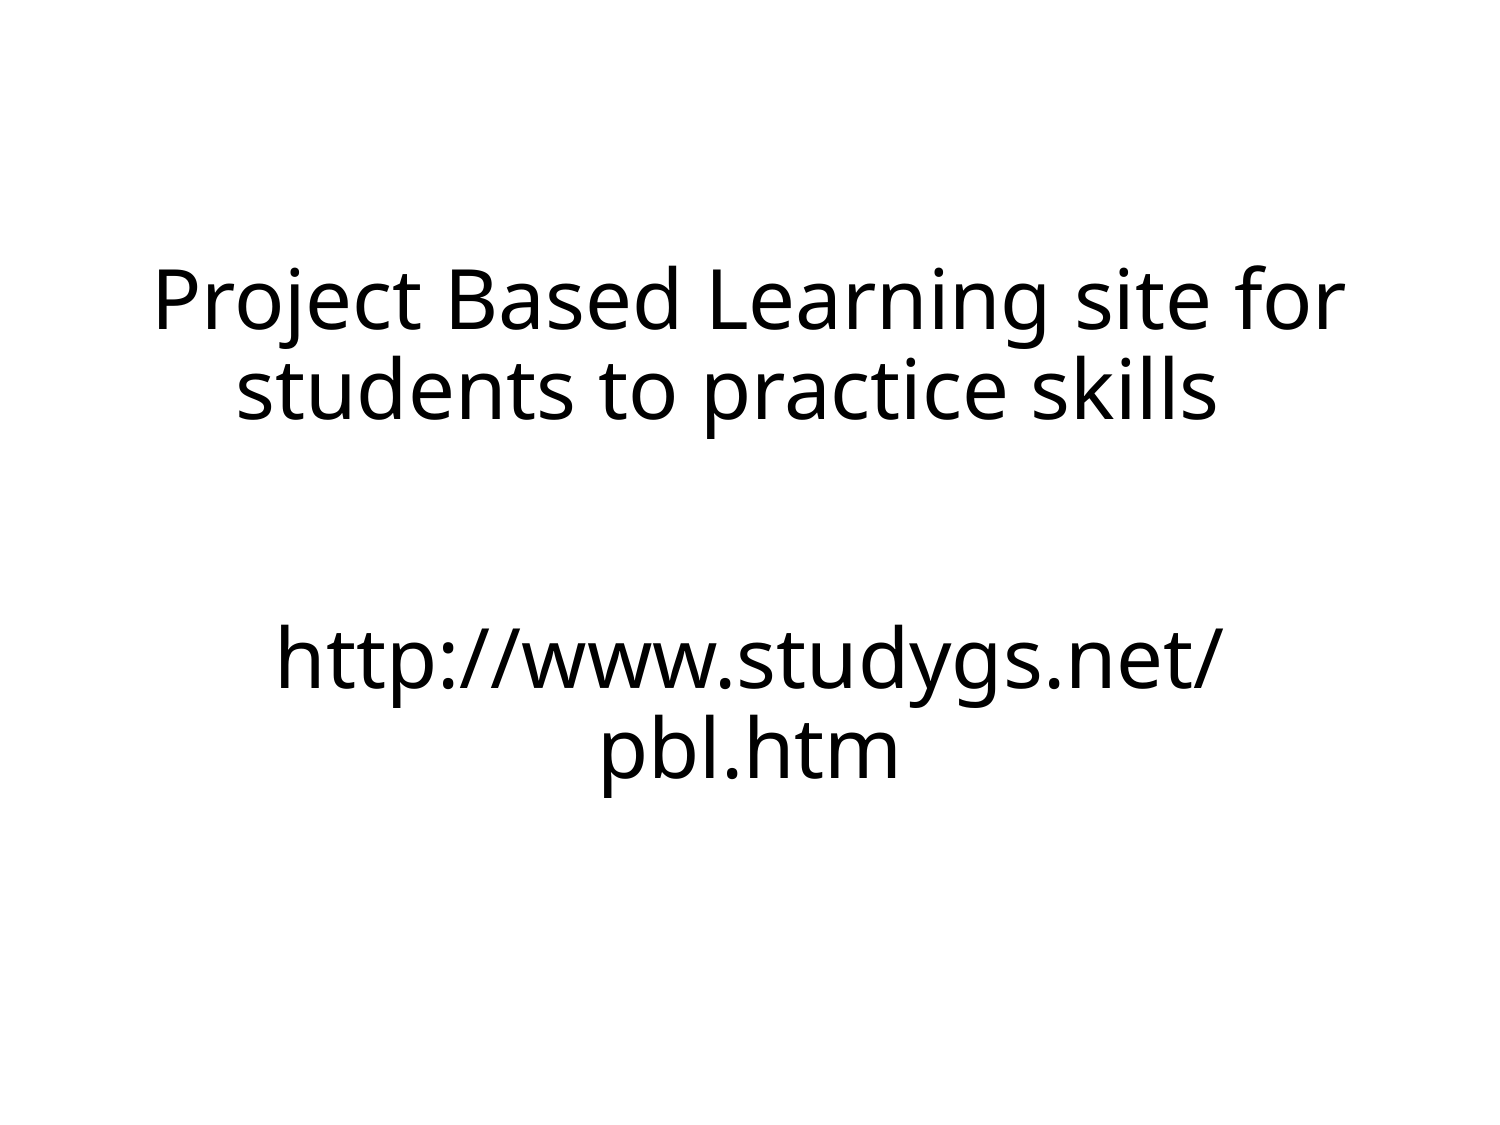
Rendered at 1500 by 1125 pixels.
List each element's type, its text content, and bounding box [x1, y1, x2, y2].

text_box Project Based Learning site for students to practice skills http://www.studygs.net/pbl.htm [112, 249, 1388, 805]
